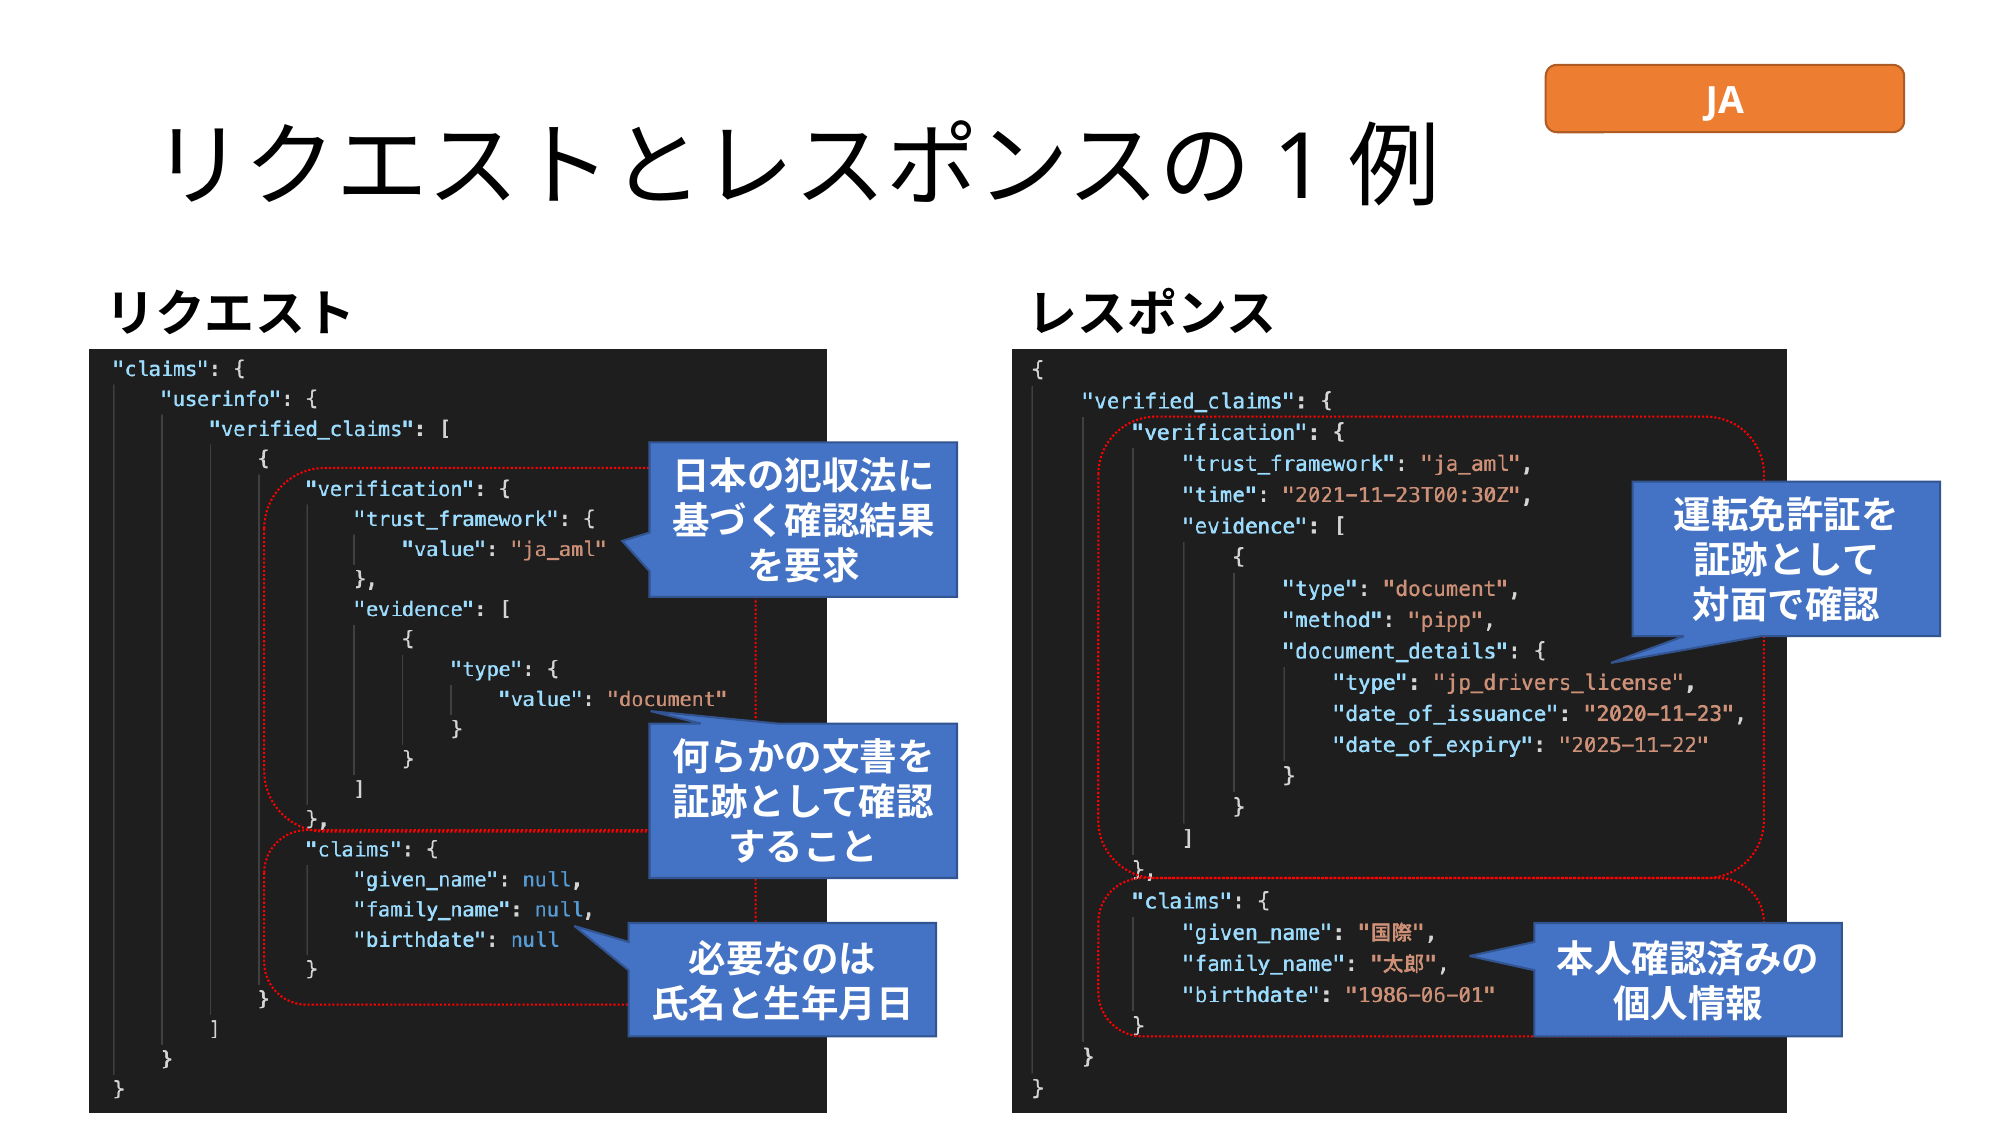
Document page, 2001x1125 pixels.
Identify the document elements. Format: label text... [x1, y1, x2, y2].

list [1012, 349, 1787, 1113]
text_box 必要なのは 氏名と生年月日 [827, 921, 938, 1038]
text_box 日本の犯収法に基づく確認結果を要求 [827, 441, 959, 598]
text_box 何らかの文書を証跡として確認すること [827, 722, 959, 880]
text_box 本人確認済みの 個人情報 [1787, 921, 1843, 1038]
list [89, 349, 827, 1113]
title リクエストとレスポンスの1例 [137, 59, 1863, 278]
text_box 運転免許証を 証跡として 対面で確認 [1787, 480, 1942, 638]
text_box JA [1544, 63, 1906, 134]
list リクエスト [90, 275, 937, 350]
list レスポンス [1012, 275, 1863, 350]
